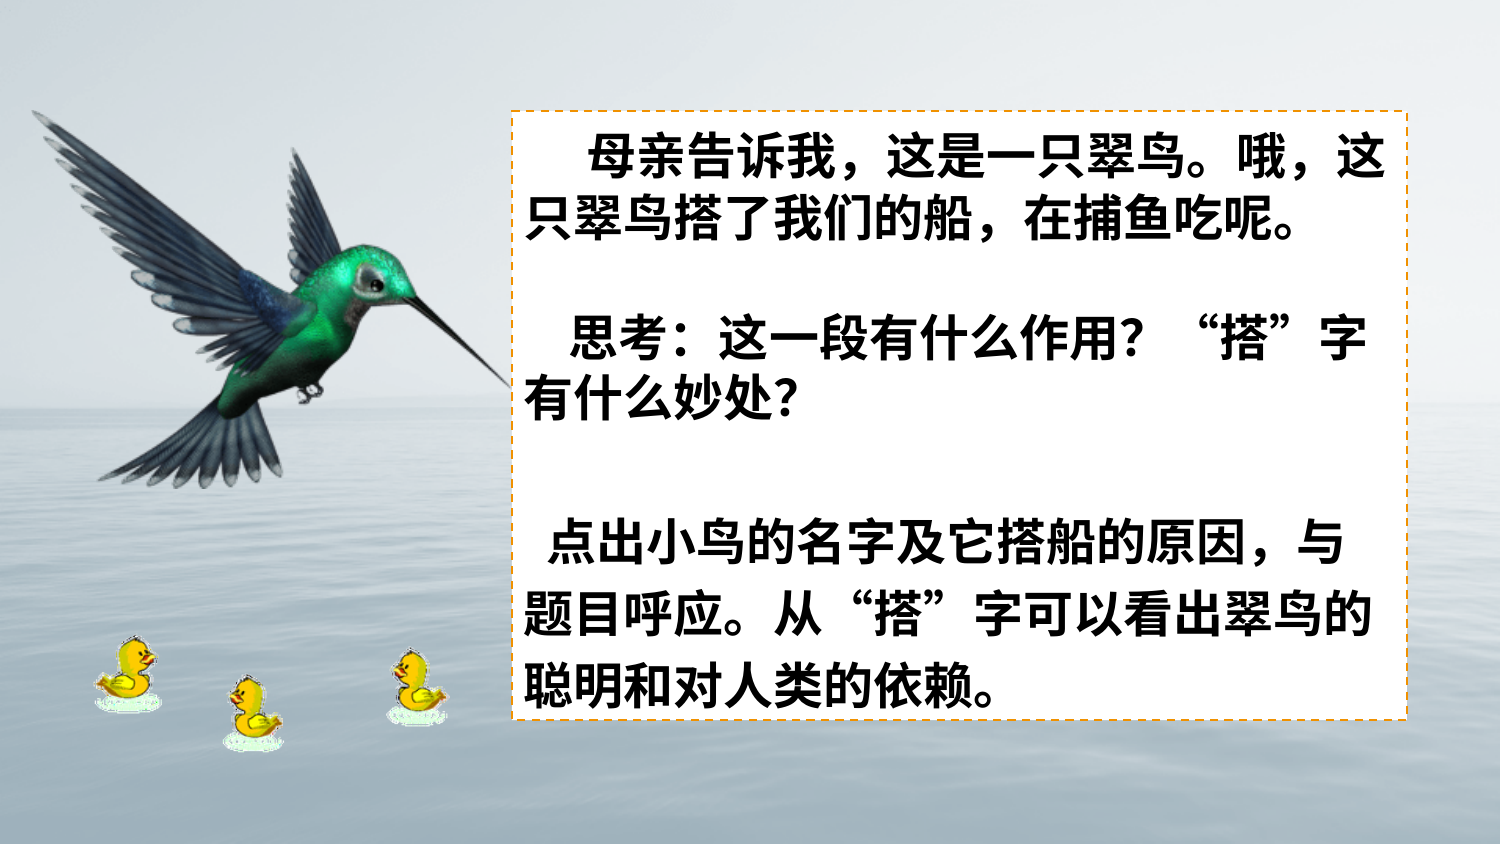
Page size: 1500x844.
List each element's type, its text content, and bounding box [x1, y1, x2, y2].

text_box 母亲告诉我，这是一只翠鸟。哦，这只翠鸟搭了我们的船，在捕鱼吃呢。 思考：这一段有什么作用？“搭”字有什么妙处？ 点出小鸟的名字及它搭船的原因，与题目呼应。从“搭”字可以看出翠鸟的聪明和对人类的依赖。 [511, 110, 1408, 721]
picture [31, 110, 512, 490]
picture [0, 502, 458, 844]
